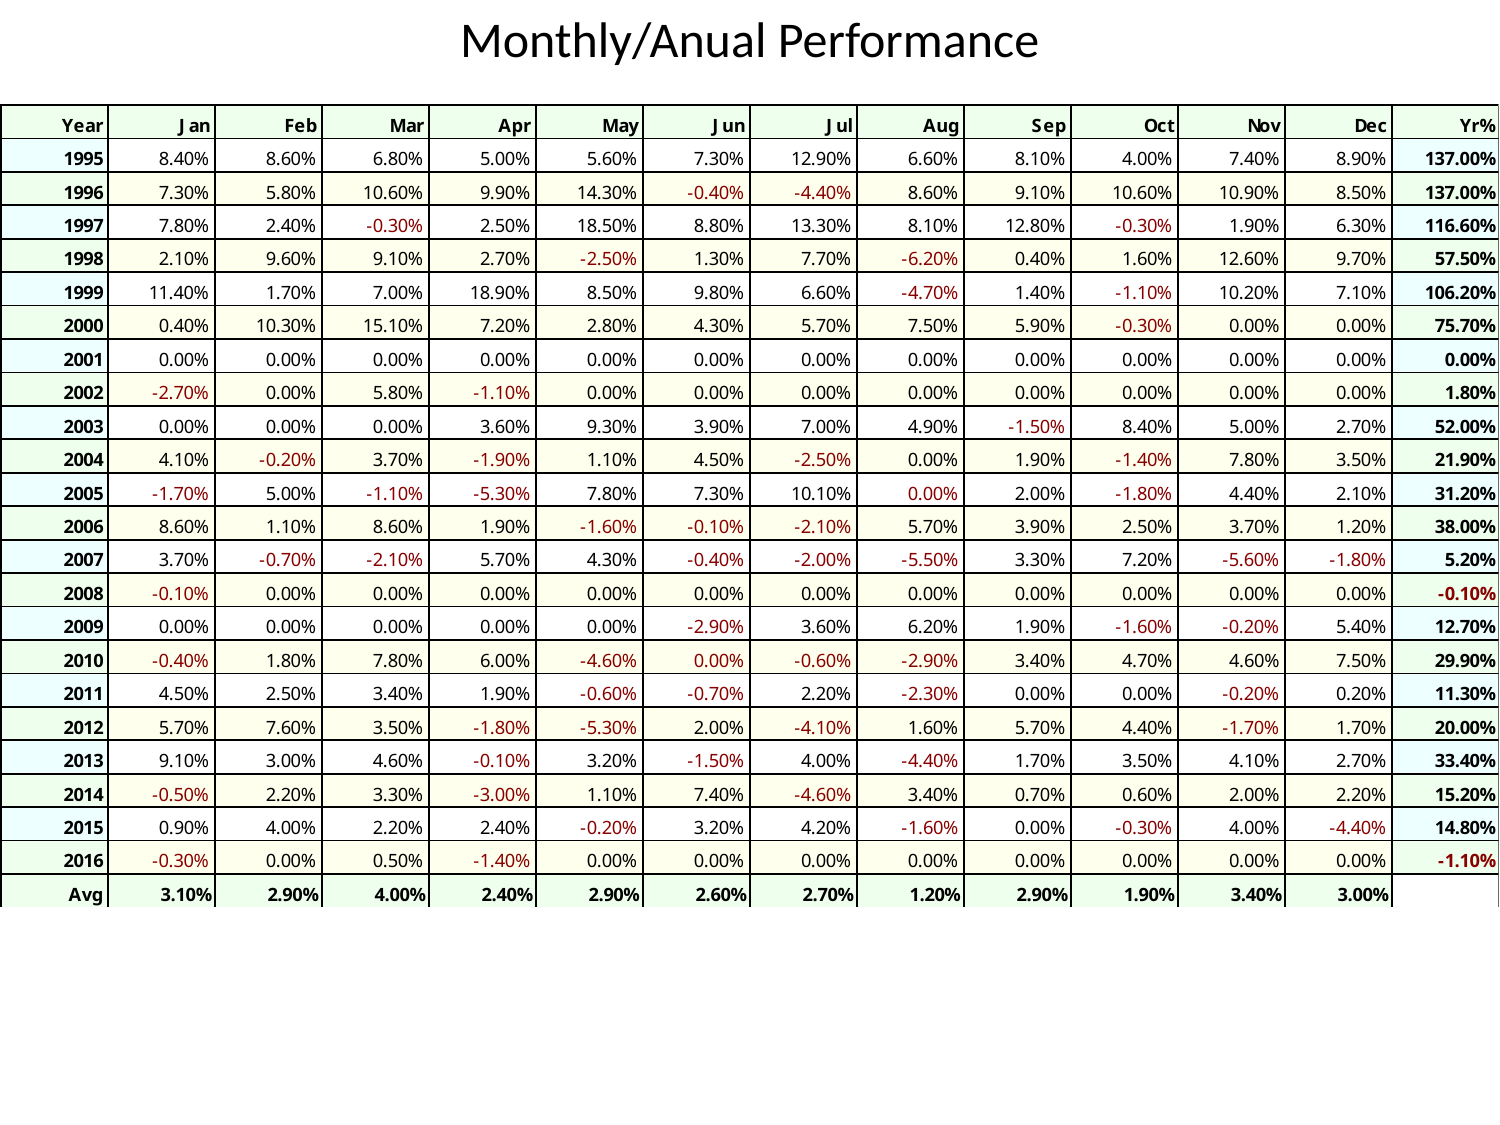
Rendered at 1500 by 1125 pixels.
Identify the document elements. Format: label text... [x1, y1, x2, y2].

picture [0, 103, 1500, 909]
text_box Monthly/Anual Performance [0, 0, 1500, 76]
